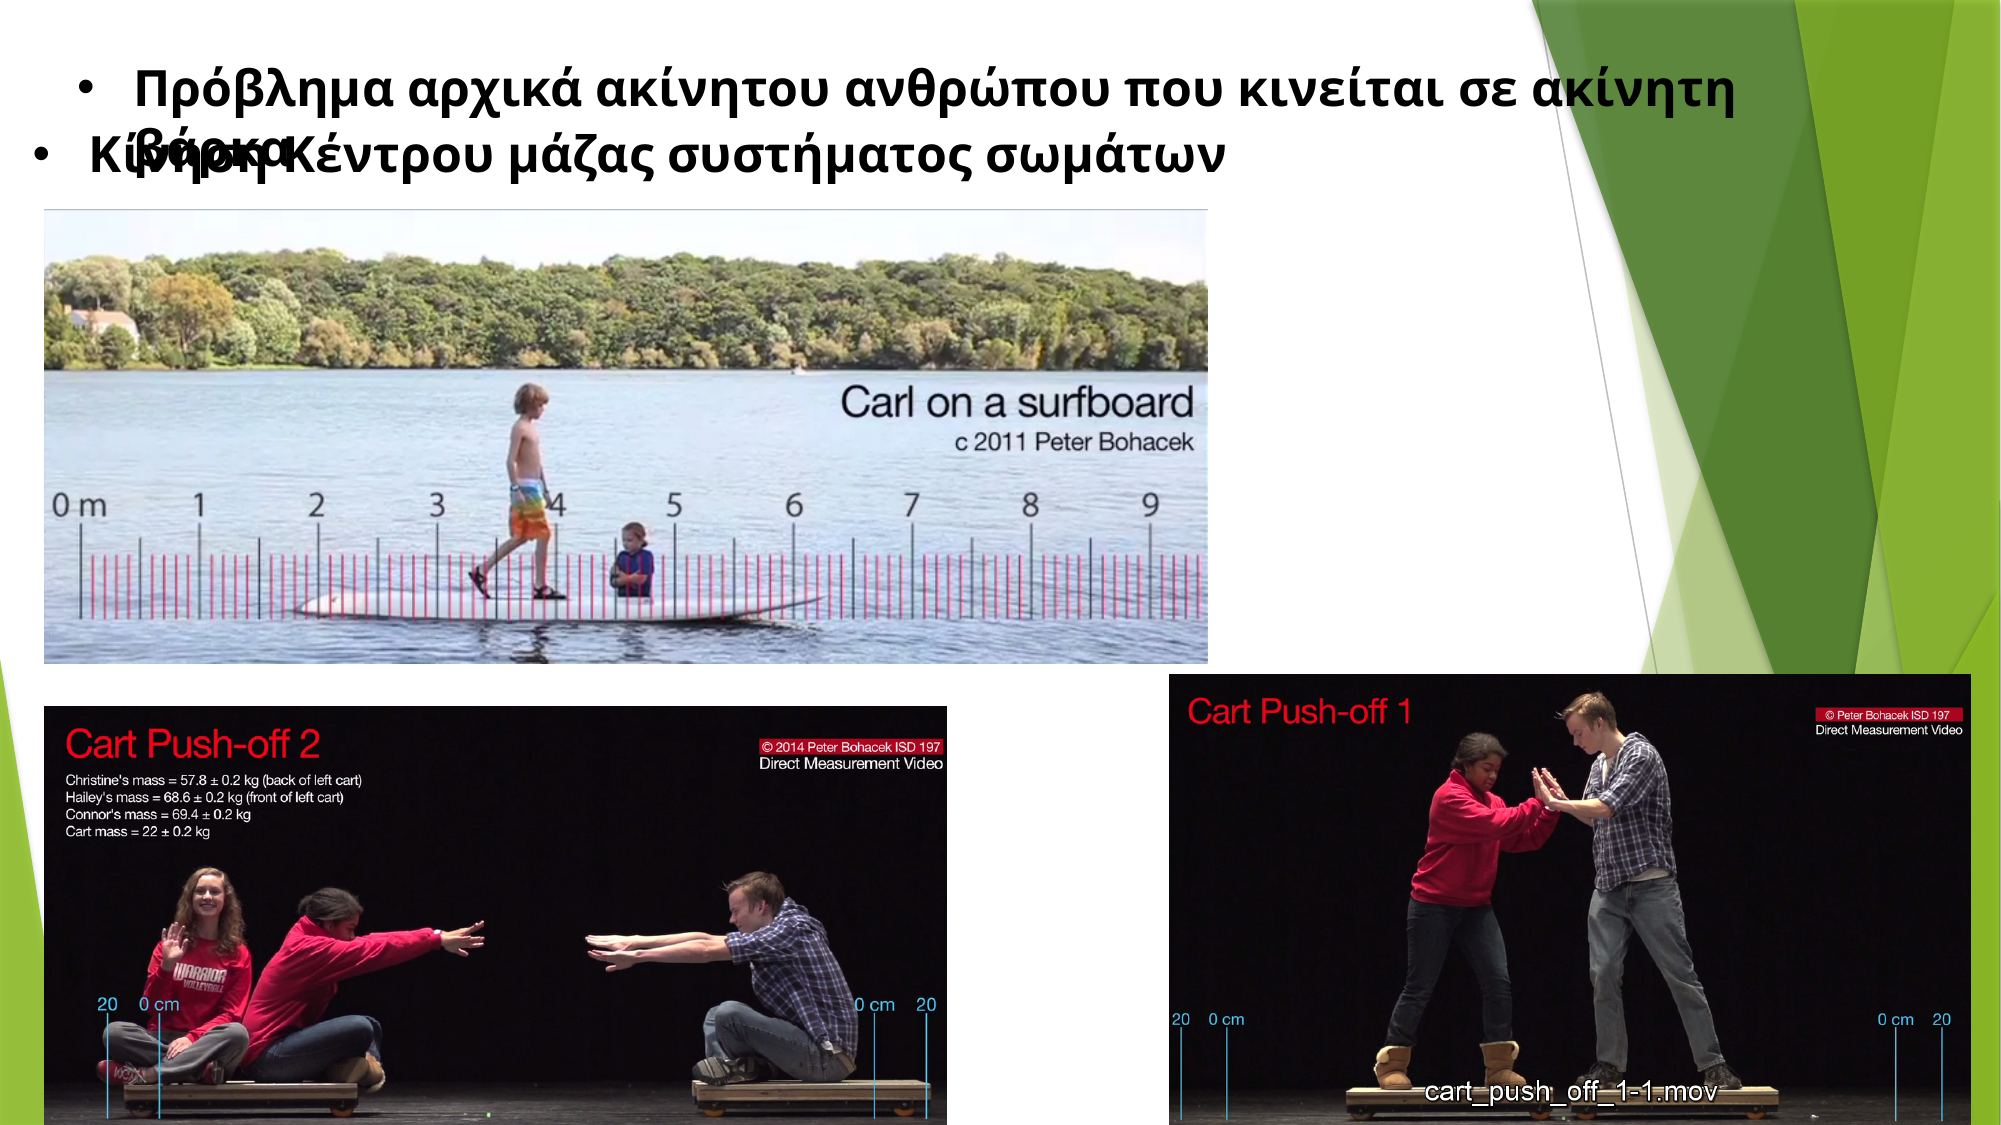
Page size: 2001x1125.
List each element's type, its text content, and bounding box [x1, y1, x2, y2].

text_box Πρόβλημα αρχικά ακίνητου ανθρώπου που κινείται σε ακίνητη βάρκα [62, 49, 1847, 184]
text_box Κίνηση Κέντρου μάζας συστήματος σωμάτων [17, 115, 1243, 190]
picture [43, 705, 947, 1125]
picture [43, 208, 1208, 664]
picture [1168, 673, 1971, 1125]
